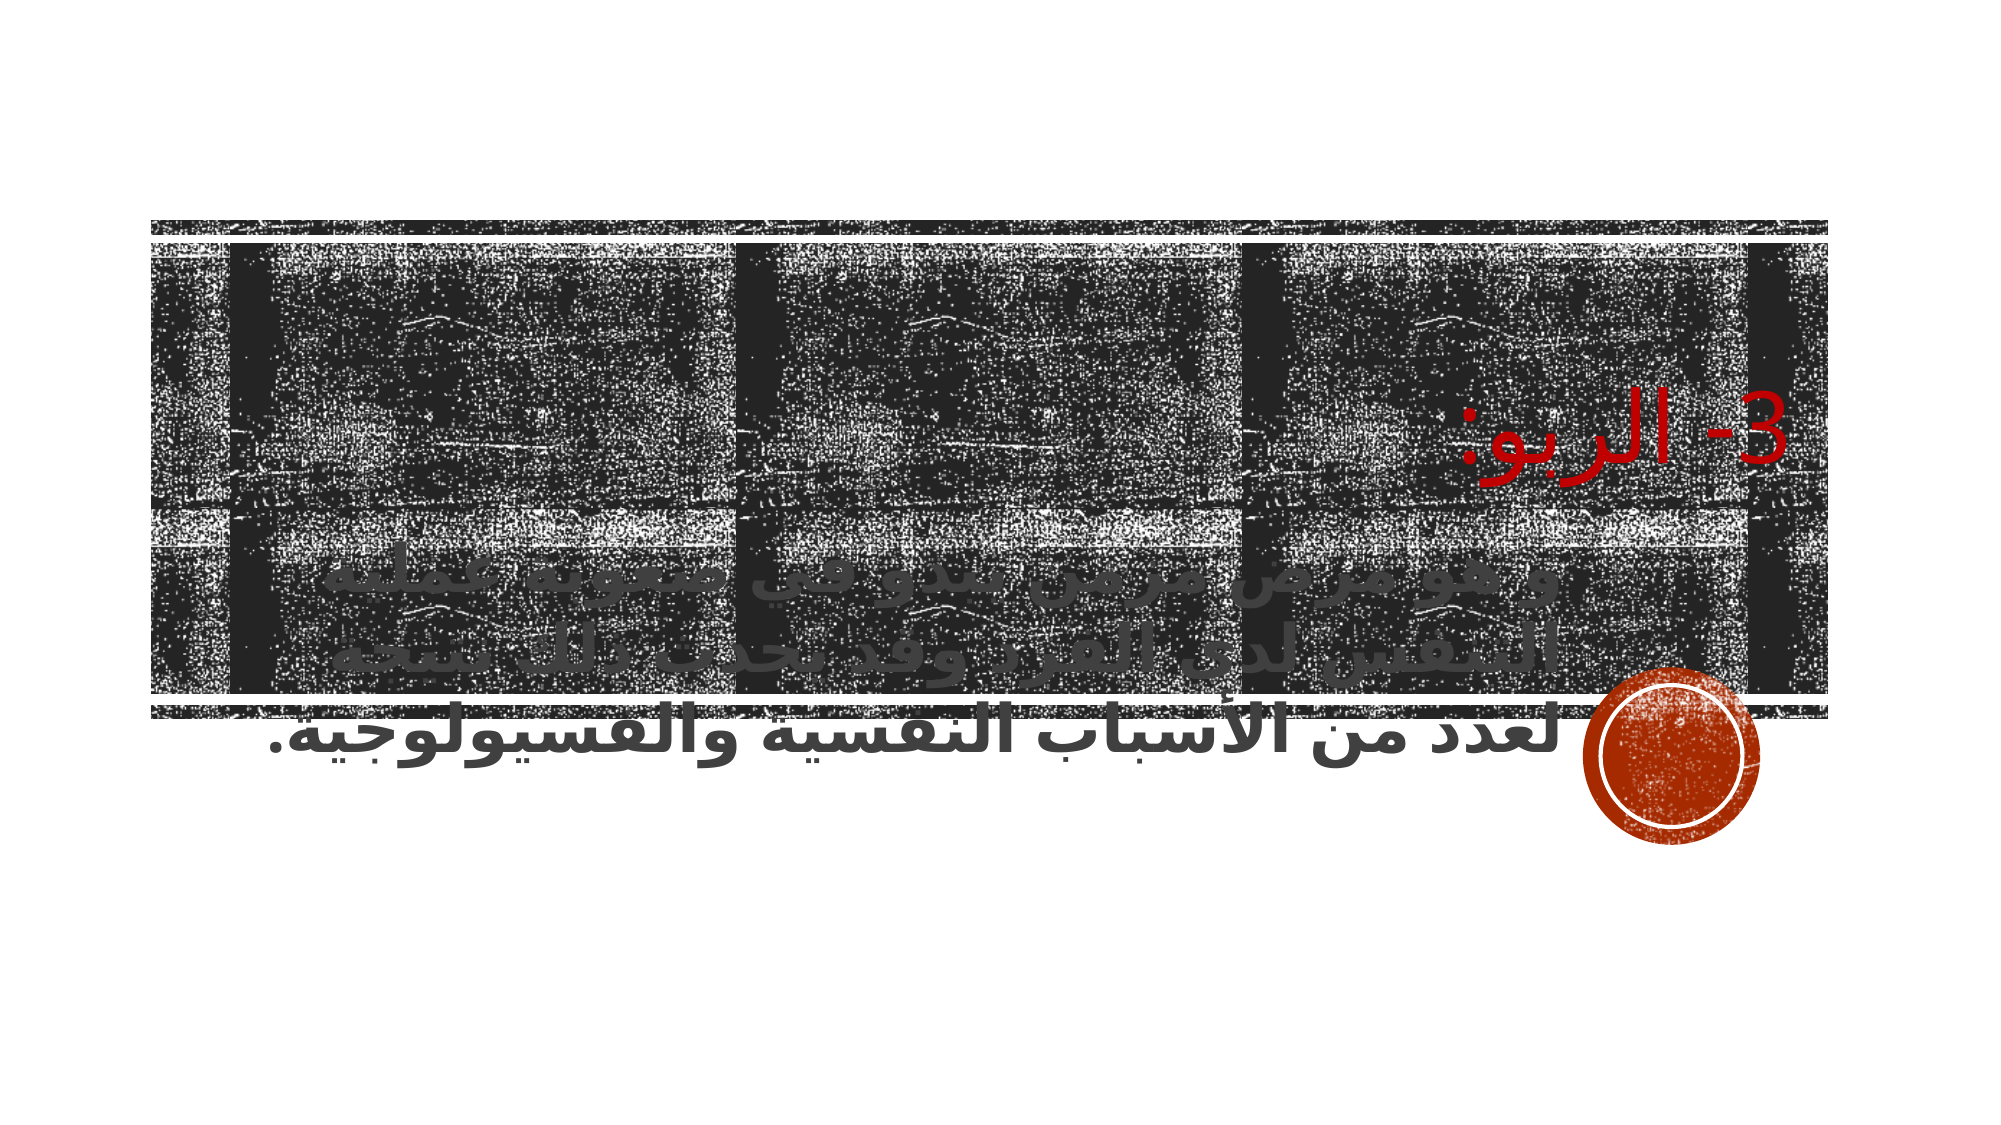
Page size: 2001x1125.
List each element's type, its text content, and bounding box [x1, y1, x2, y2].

title 3- الربو: [172, 234, 1808, 733]
subtitle و هو مرض مزمن يبدو في صعوبة عملية التنفس لدى الفرد وقد يحدث ذلك نتيجة لعدد من الأسباب النفسية والفسيولوجية. [175, 517, 1580, 896]
